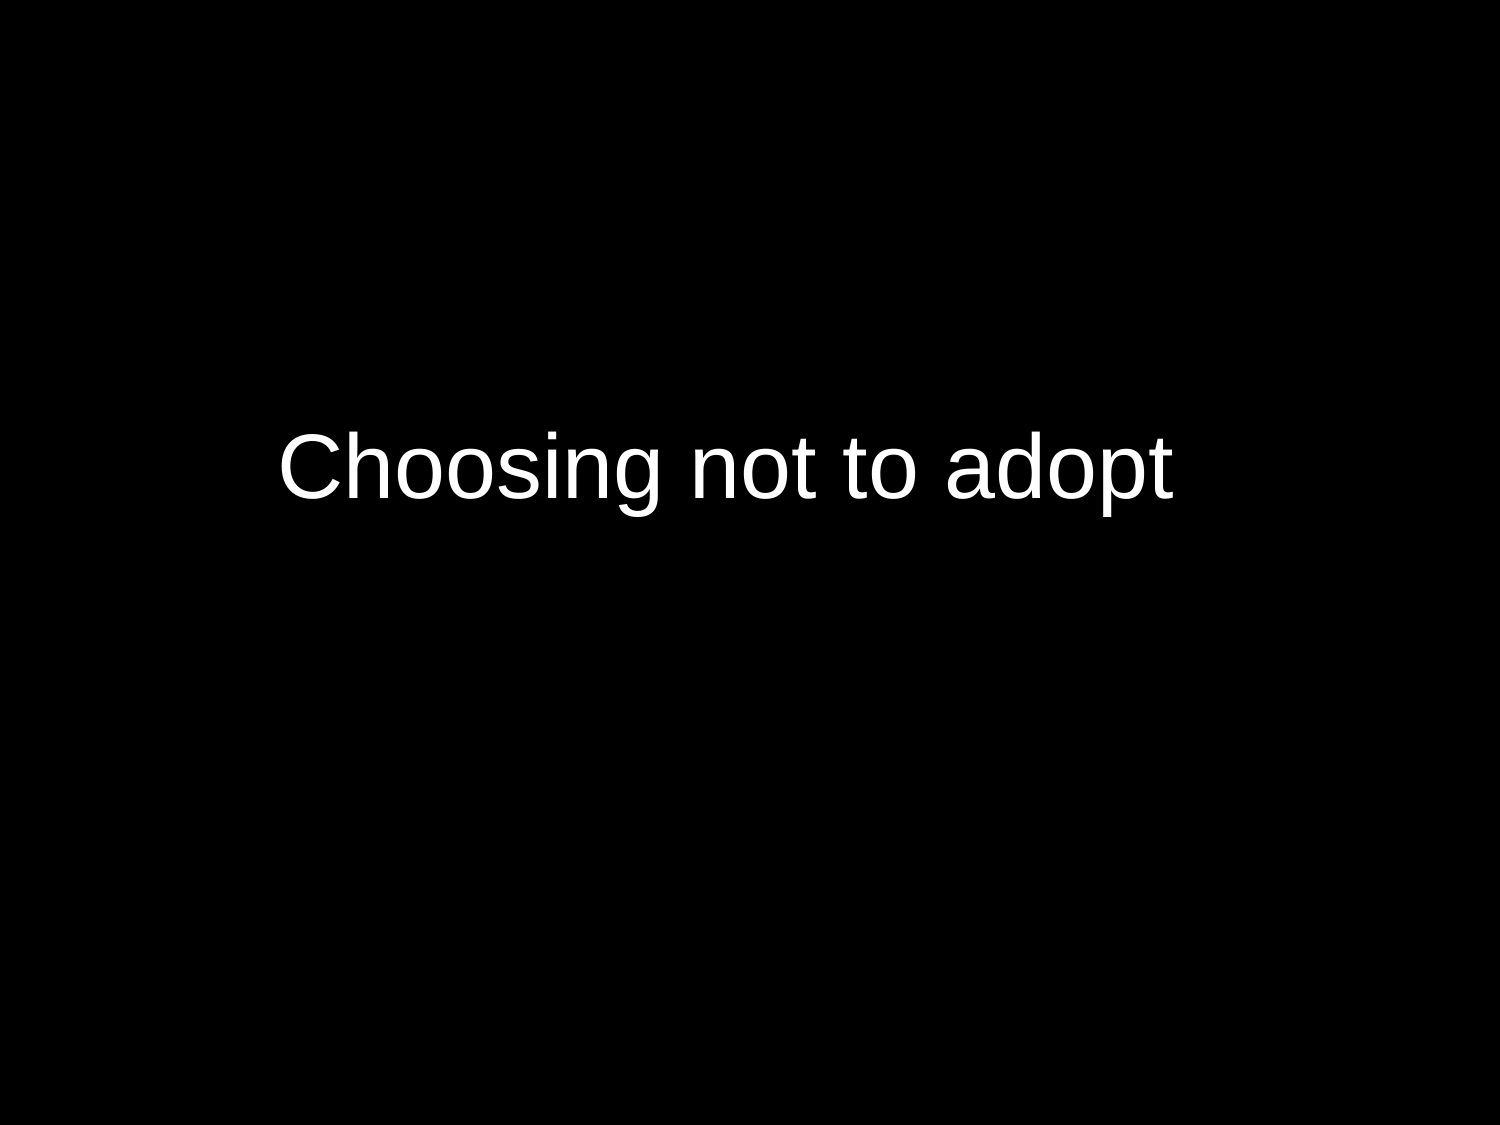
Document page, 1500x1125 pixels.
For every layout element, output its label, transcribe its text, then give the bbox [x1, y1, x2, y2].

text_box Choosing not to adopt [262, 399, 1213, 525]
